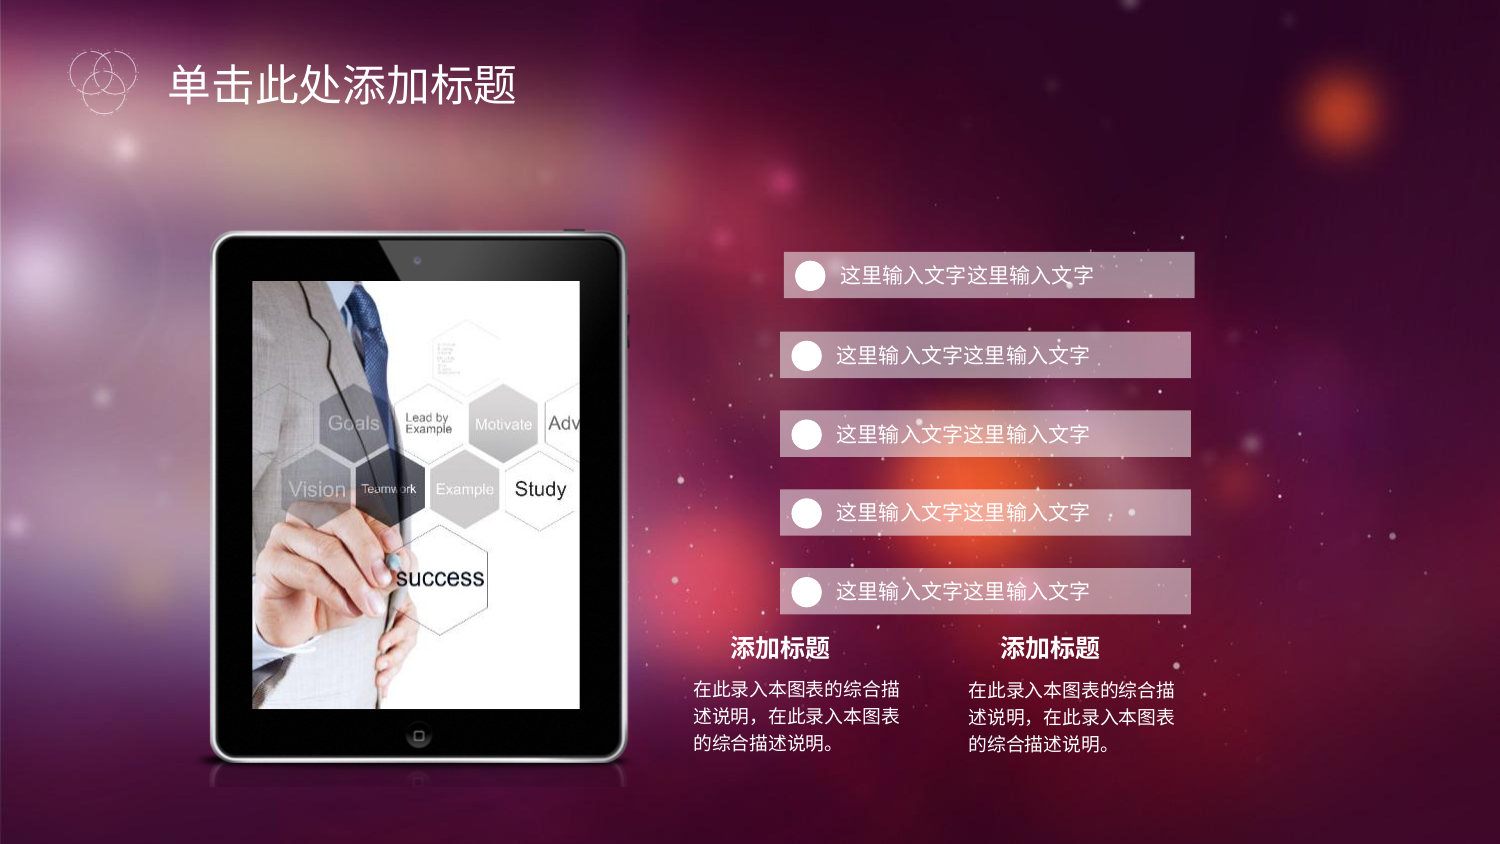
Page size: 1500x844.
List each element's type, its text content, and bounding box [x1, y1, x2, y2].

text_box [780, 331, 1227, 379]
text_box 单击此处添加标题 [152, 50, 533, 118]
text_box 在此录入本图表的综合描述说明，在此录入本图表的综合描述说明。 [682, 667, 920, 760]
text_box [780, 489, 1227, 536]
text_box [783, 251, 1231, 299]
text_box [67, 48, 140, 116]
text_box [780, 568, 1227, 615]
text_box 添加标题 [719, 627, 865, 667]
picture [0, 0, 1500, 844]
text_box 添加标题 [989, 627, 1116, 668]
text_box 在此录入本图表的综合描述说明，在此录入本图表的综合描述说明。 [957, 668, 1195, 761]
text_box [184, 213, 648, 787]
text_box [780, 410, 1227, 457]
